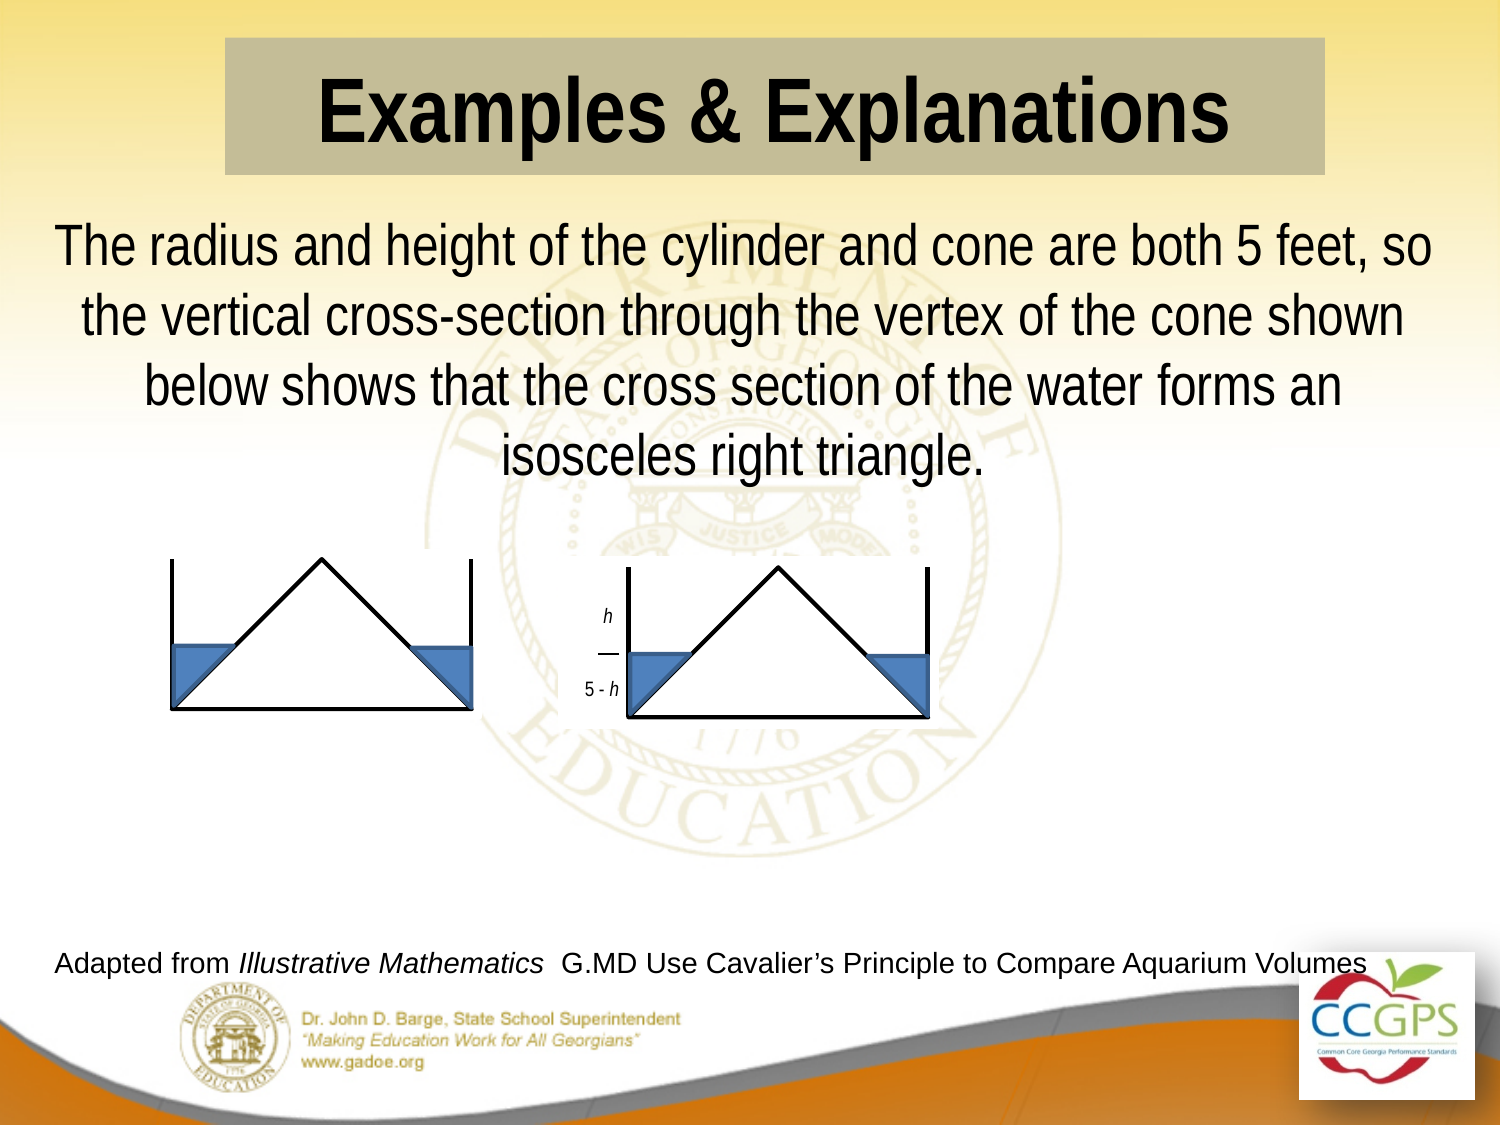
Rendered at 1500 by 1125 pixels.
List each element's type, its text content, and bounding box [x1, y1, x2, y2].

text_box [162, 550, 938, 727]
subtitle The radius and height of the cylinder and cone are both 5 feet, so the vertical cross-section through the vertex of the cone shown below shows that the cross section of the water forms an isosceles right triangle. [37, 199, 1451, 638]
title Examples & Explanations [224, 37, 1326, 176]
text_box Adapted from Illustrative Mathematics G.MD Use Cavalier’s Principle to Compare Aquarium Volumes [39, 937, 1384, 988]
picture [0, 0, 1500, 1125]
